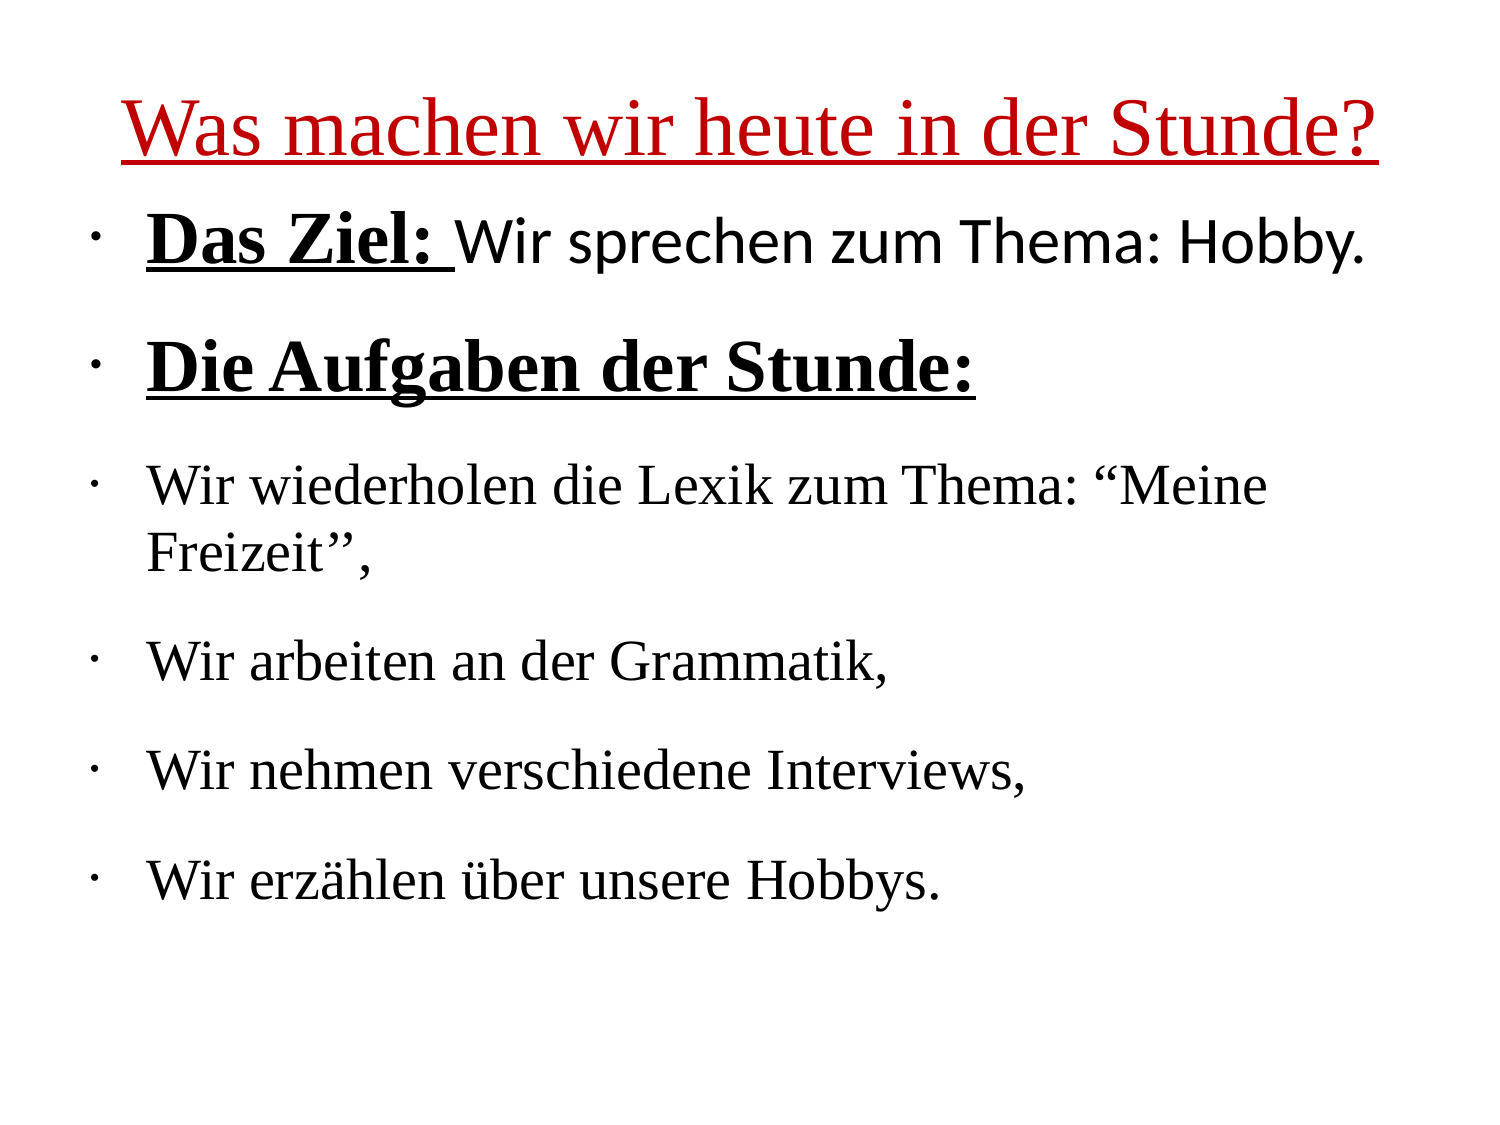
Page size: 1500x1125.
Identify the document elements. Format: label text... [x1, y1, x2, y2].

list Das Ziel: Wir sprechen zum Thema: Hobby. Die Aufgaben der Stunde: Wir wiederholen die Lexik zum Thema: “Meine Freizeit’’, Wir arbeiten an der Grammatik, Wir nehmen verschiedene Interviews, Wir erzählen über unsere Hobbys. [75, 187, 1475, 1100]
title Was machen wir heute in der Stunde? [75, 45, 1425, 187]
